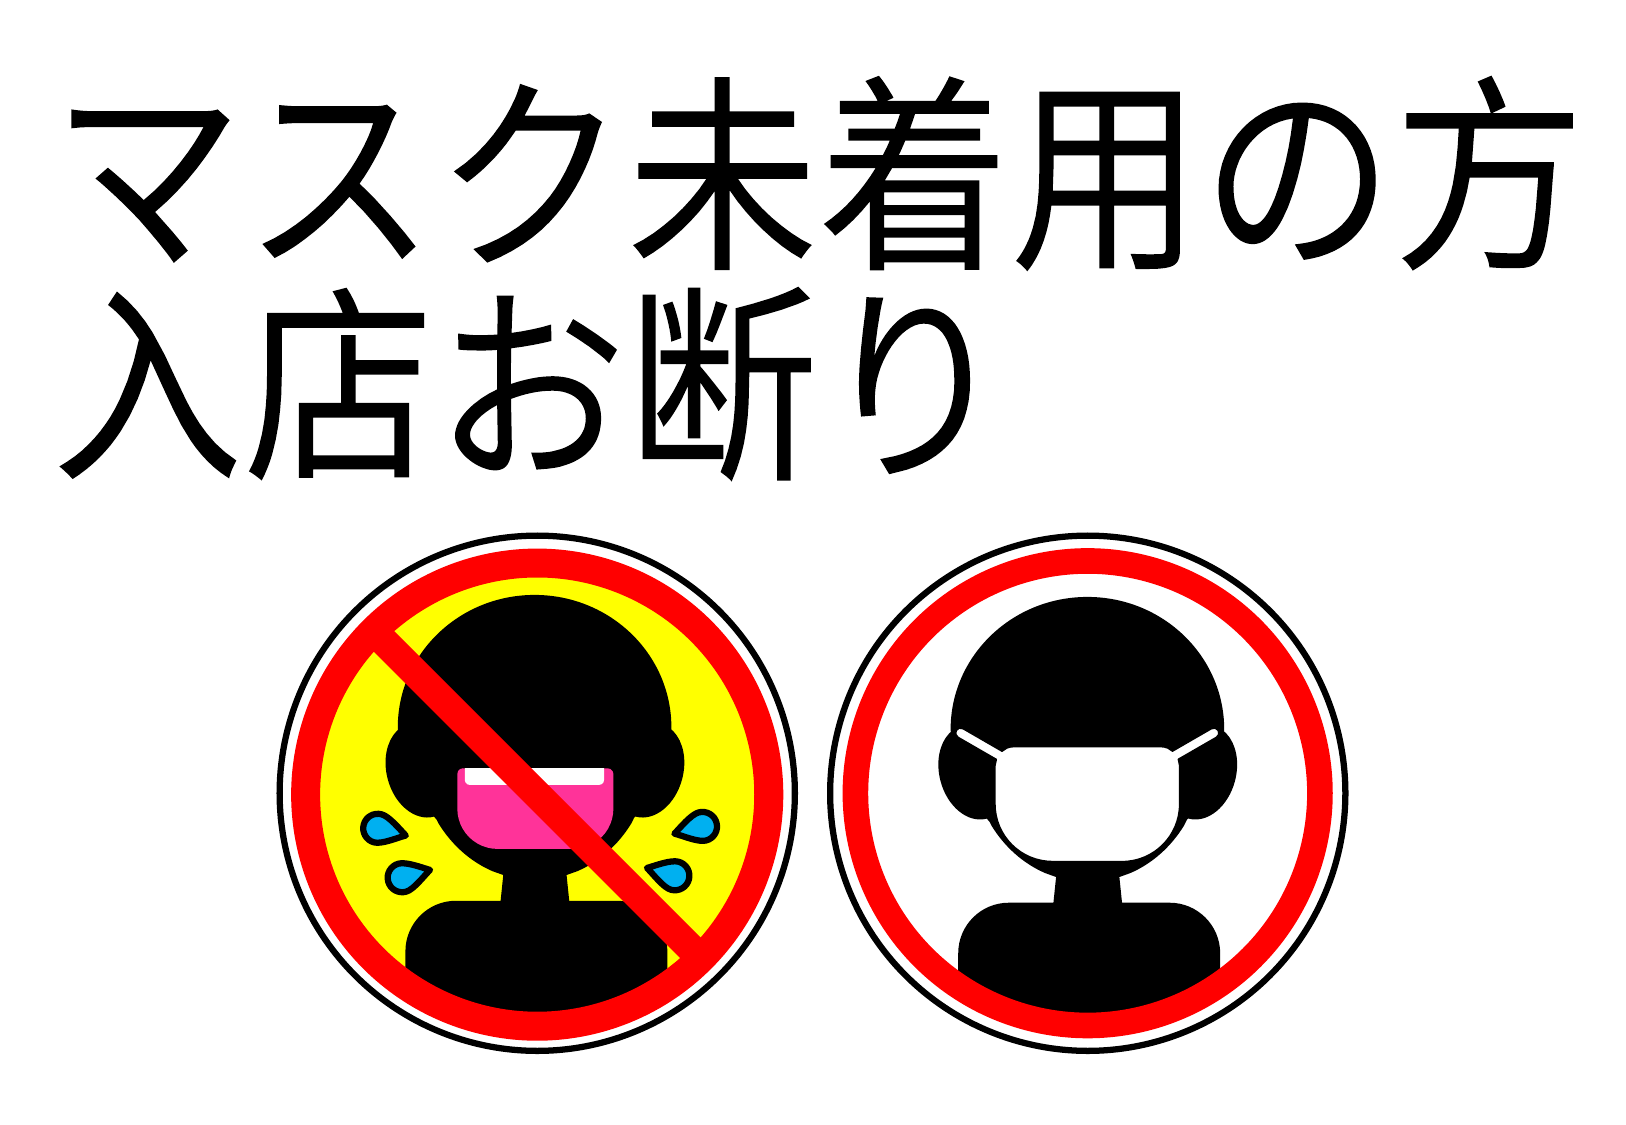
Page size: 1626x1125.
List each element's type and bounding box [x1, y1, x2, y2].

text_box [279, 535, 1346, 1052]
